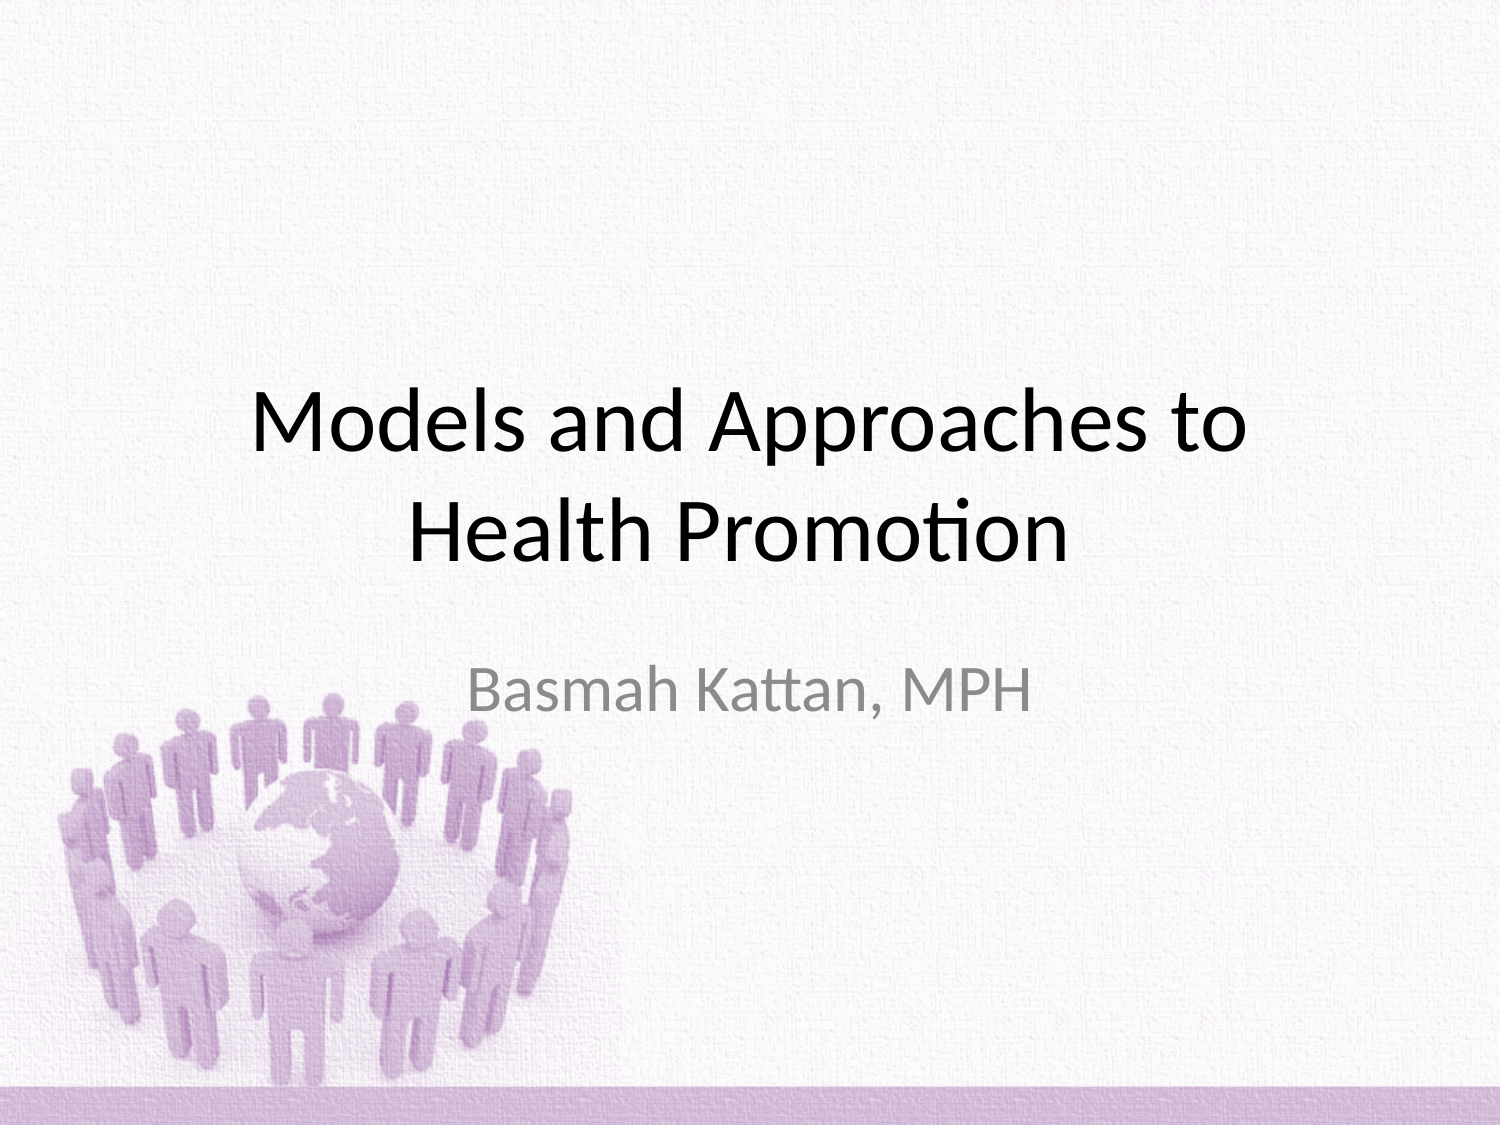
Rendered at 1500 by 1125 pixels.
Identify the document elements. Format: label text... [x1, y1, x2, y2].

title Models and Approaches to Health Promotion [112, 349, 1388, 591]
subtitle Basmah Kattan, MPH [225, 637, 1275, 925]
